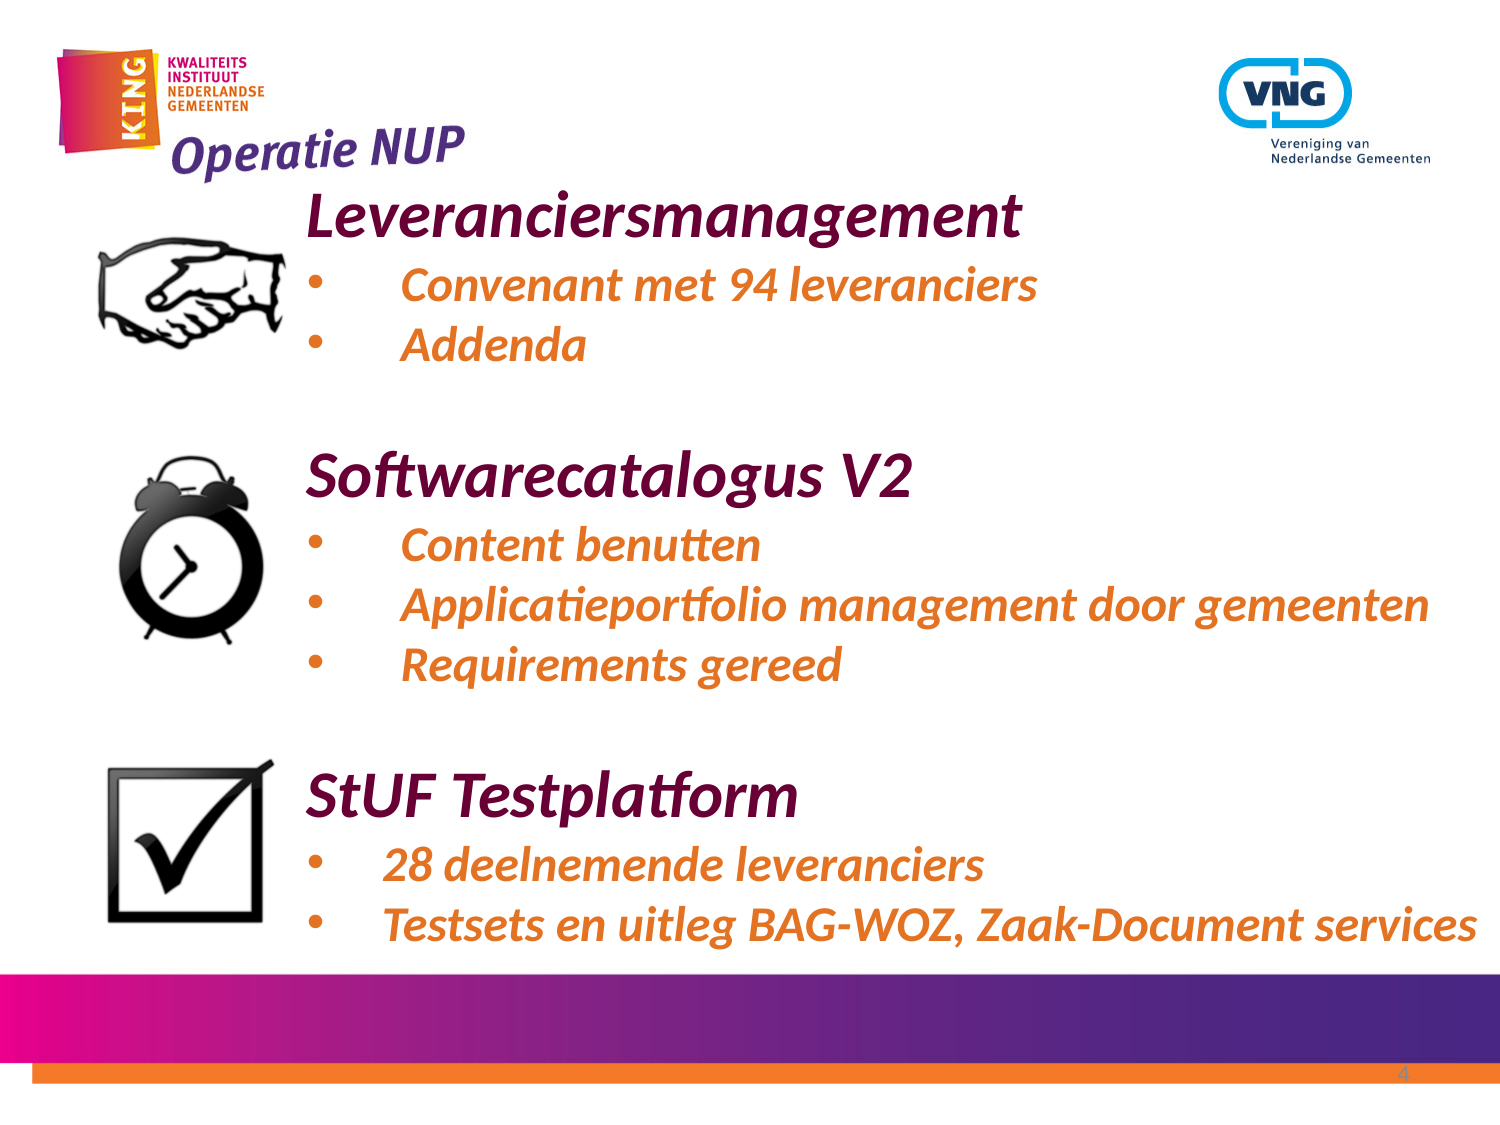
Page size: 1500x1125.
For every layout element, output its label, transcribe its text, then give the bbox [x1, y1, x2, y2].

list [341, 341, 1471, 600]
picture [0, 0, 1500, 1125]
text_box Leveranciersmanagement Convenant met 94 leveranciers Addenda Softwarecatalogus V2 Content benutten Applicatieportfolio management door gemeenten Requirements gereed StUF Testplatform 28 deelnemende leveranciers Testsets en uitleg BAG-WOZ, Zaak-Document services [341, 163, 1500, 294]
slide_number 4 [1074, 1042, 1425, 1103]
